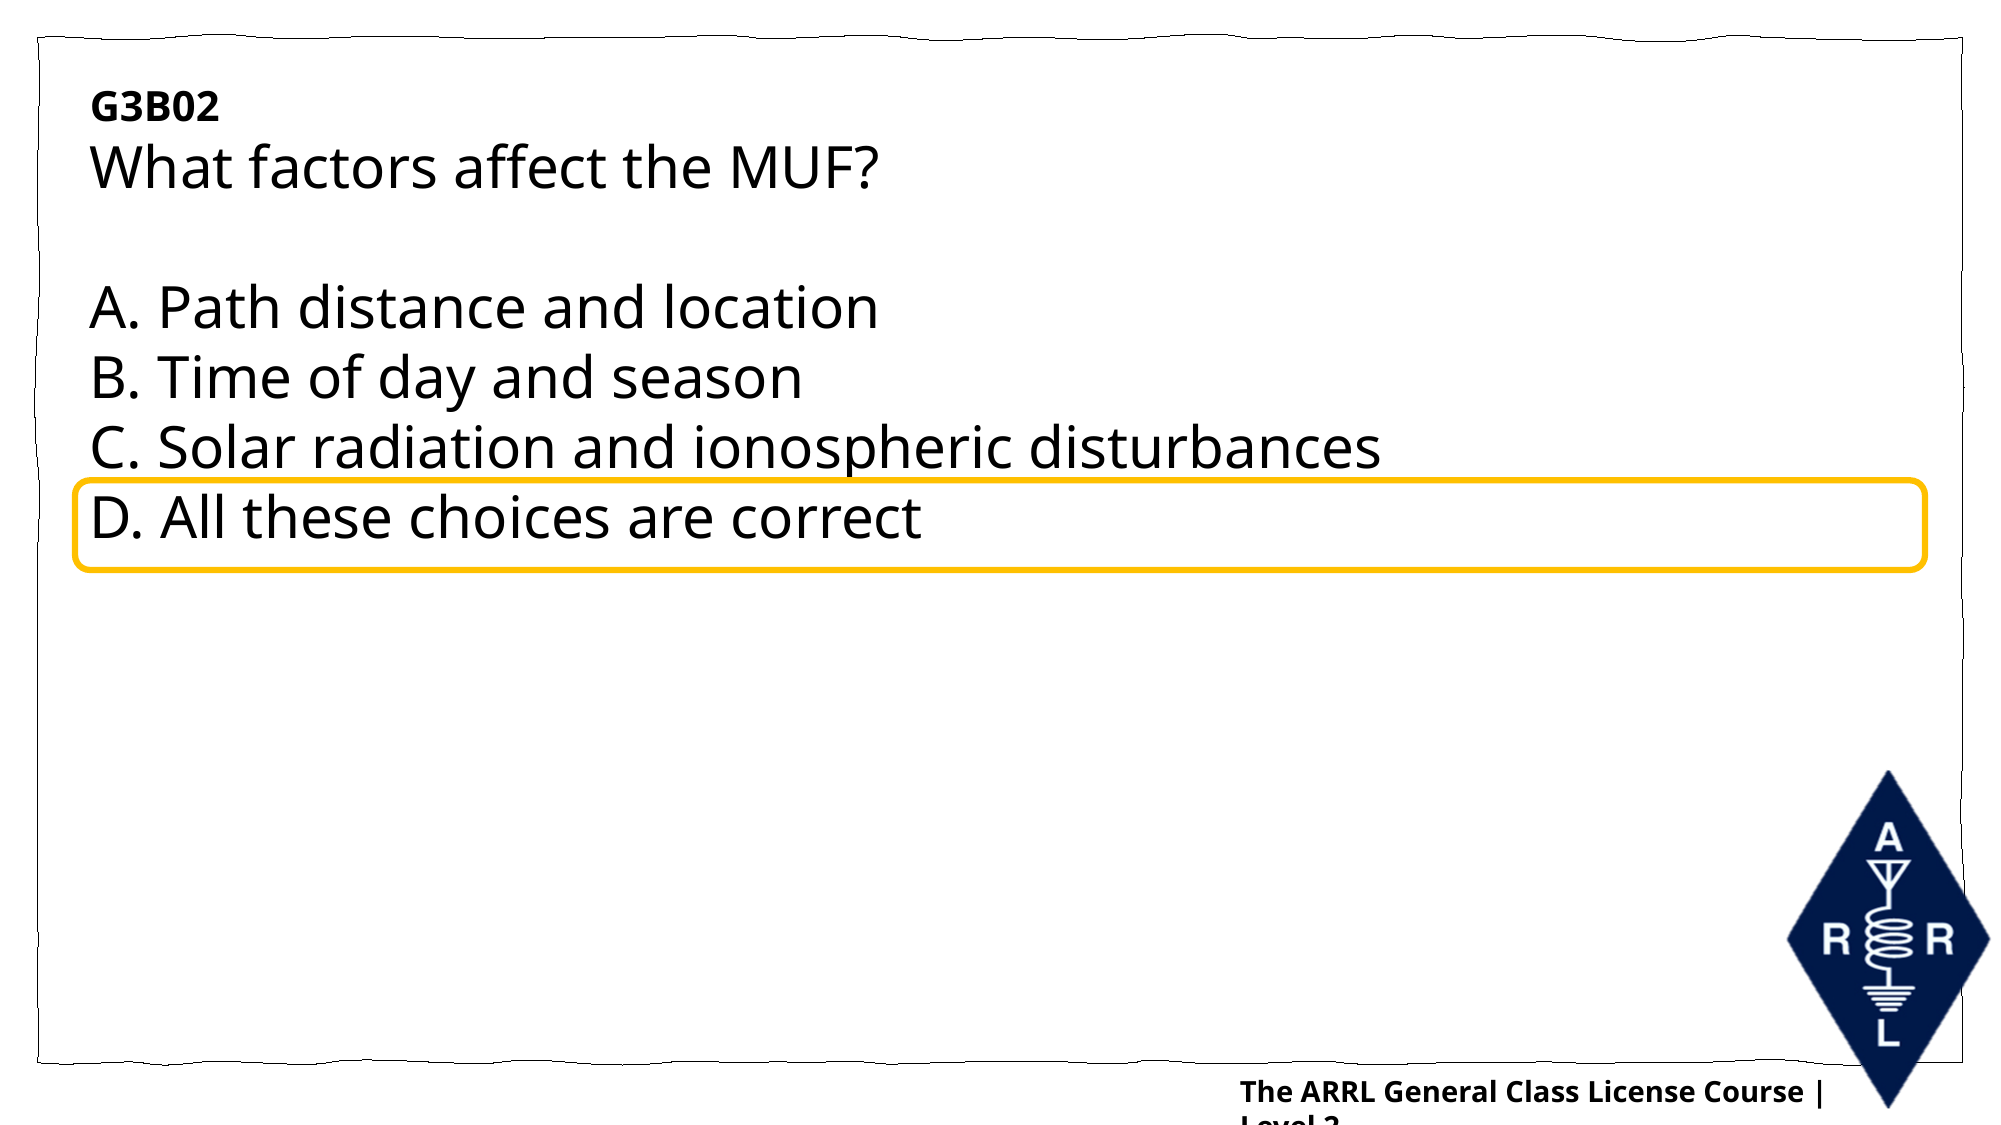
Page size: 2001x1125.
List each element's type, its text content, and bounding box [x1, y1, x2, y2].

text_box [73, 479, 1927, 572]
text_box G3B02 What factors affect the MUF? A. Path distance and location B. Time of day and season C. Solar radiation and ionospheric disturbances D. All these choices are correct [75, 563, 1850, 628]
picture [1773, 752, 1999, 1125]
text_box G3B02 What factors affect the MUF? A. Path distance and location B. Time of day and season C. Solar radiation and ionospheric disturbances D. All these choices are correct [75, 72, 1850, 487]
